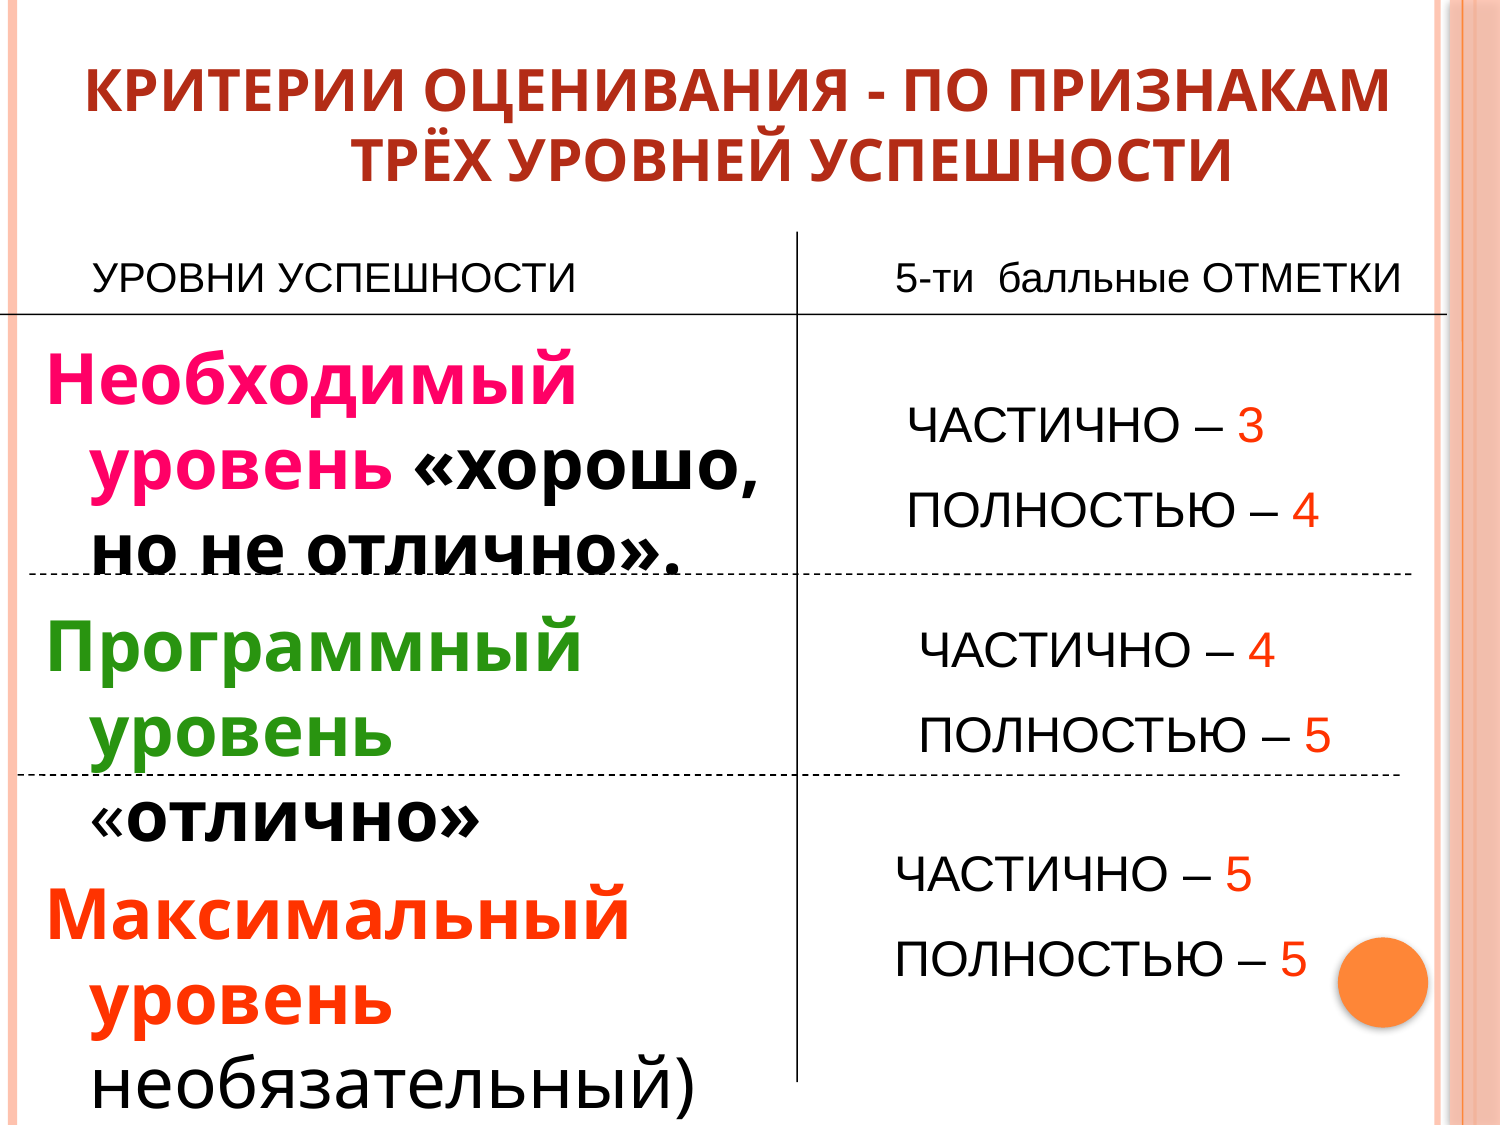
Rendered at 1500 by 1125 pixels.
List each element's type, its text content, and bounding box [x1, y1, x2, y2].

text_box ЧАСТИЧНО – 4 ПОЛНОСТЬЮ – 5 [903, 610, 1495, 770]
text_box ЧАСТИЧНО – 5 ПОЛНОСТЬЮ – 5 [879, 834, 1495, 994]
title Критерии оценивания - по признакам трёх уровней успешности [58, 35, 1418, 201]
list Необходимый уровень «хорошо, но не отлично». Программный уровень «отлично» Максимальный уровень необязательный) «превосходно». [29, 326, 822, 1107]
text_box 5-ти балльные ОТМЕТКИ [798, 243, 1500, 309]
text_box УРОВНИ УСПЕШНОСТИ [76, 243, 656, 309]
text_box ЧАСТИЧНО – 3 ПОЛНОСТЬЮ – 4 [891, 385, 1483, 546]
